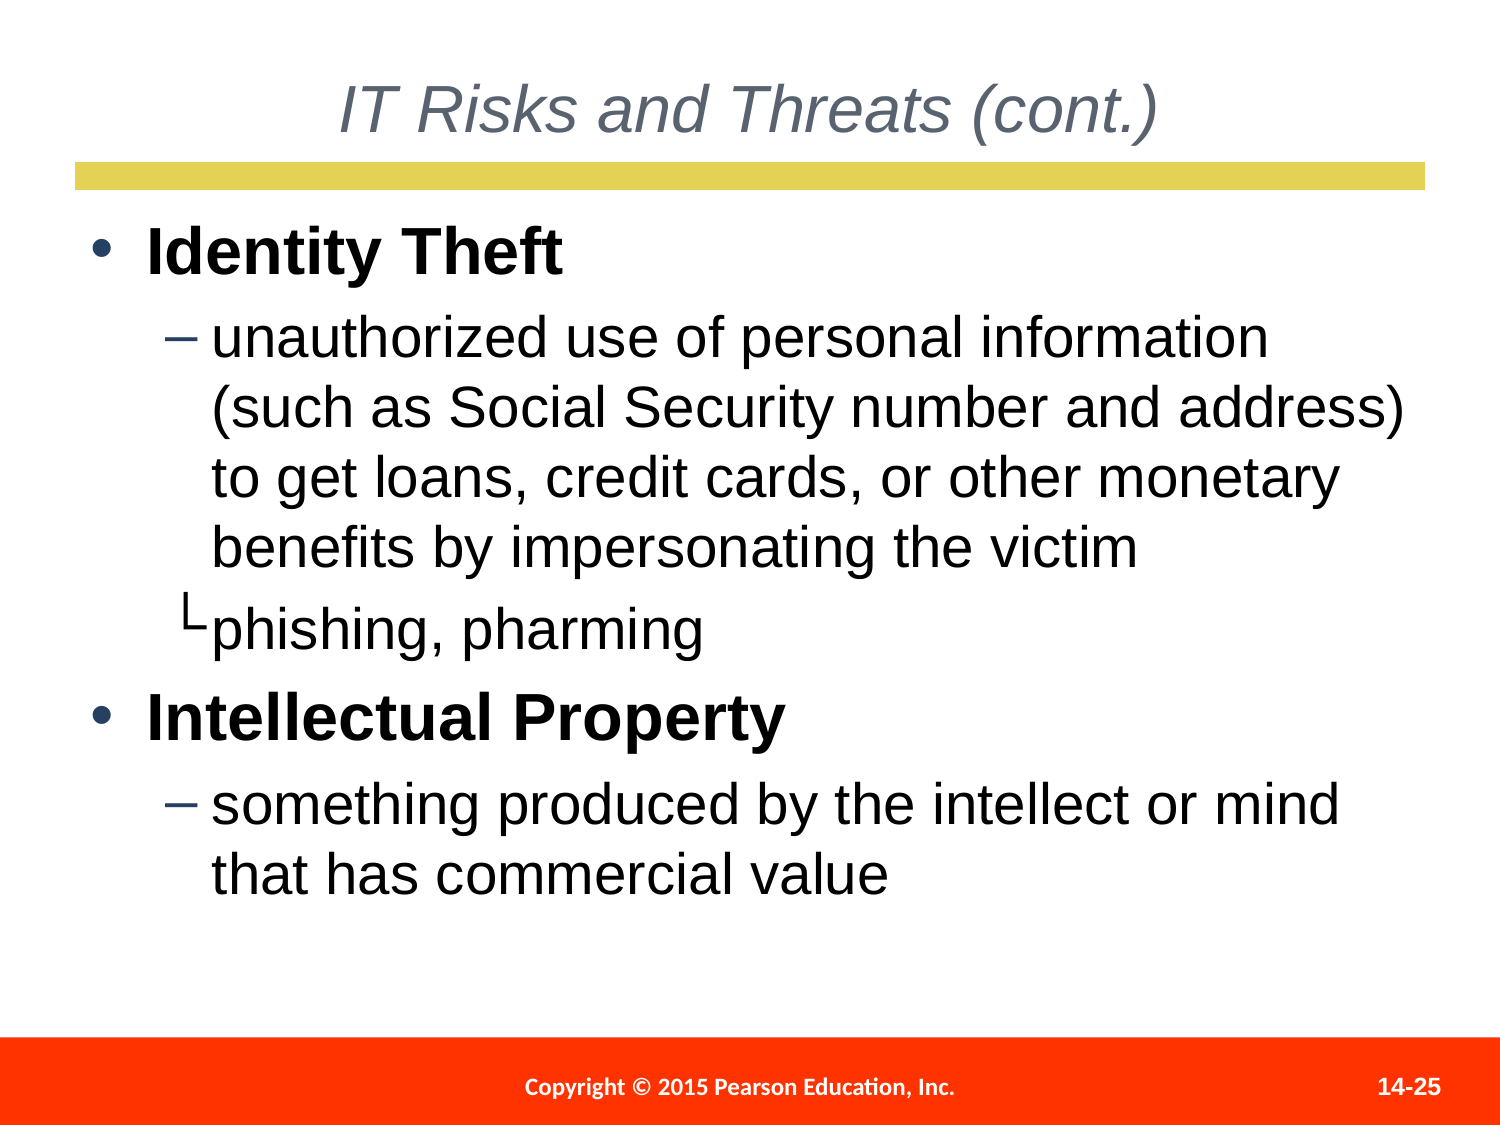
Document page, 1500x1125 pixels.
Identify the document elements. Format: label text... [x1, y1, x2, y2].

title IT Risks and Threats (cont.) [74, 12, 1426, 199]
list Identity Theft unauthorized use of personal information (such as Social Security number and address) to get loans, credit cards, or other monetary benefits by impersonating the victim phishing, pharming Intellectual Property something produced by the intellect or mind that has commercial value [74, 199, 1426, 1006]
